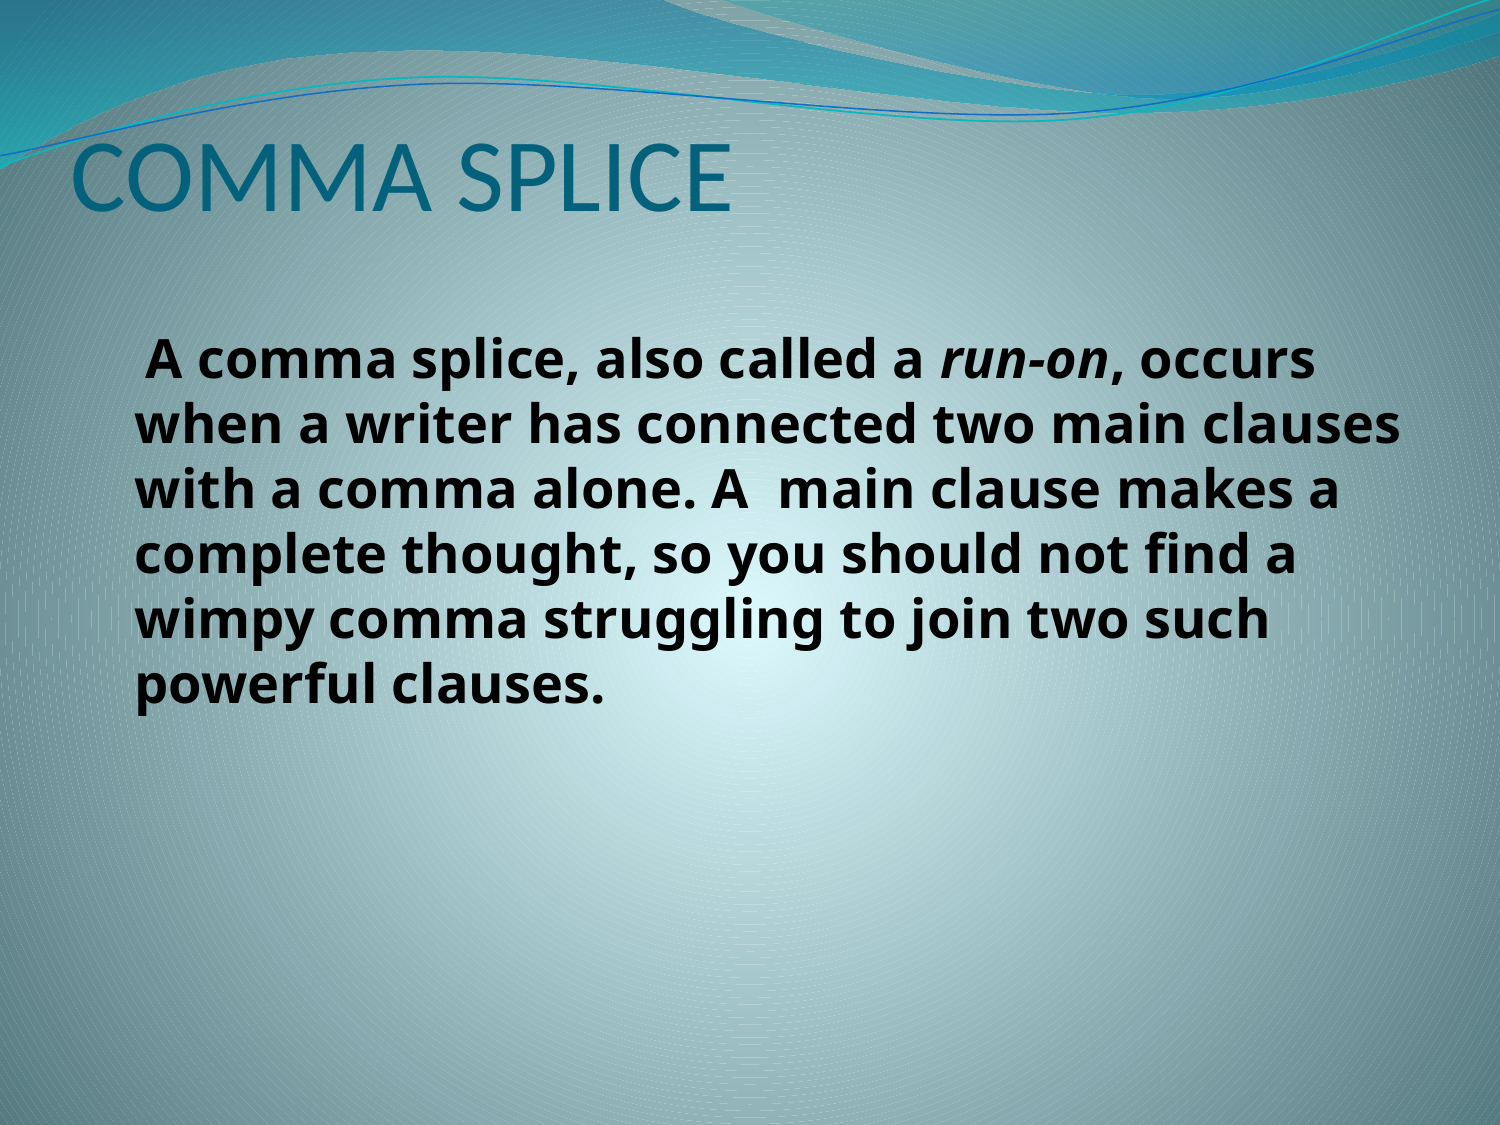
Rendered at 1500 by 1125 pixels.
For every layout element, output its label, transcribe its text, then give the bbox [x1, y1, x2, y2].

list A comma splice, also called a run-on, occurs when a writer has connected two main clauses with a comma alone. A main clause makes a complete thought, so you should not find a wimpy comma struggling to join two such powerful clauses. [75, 317, 1425, 1038]
title COMMA SPLICE [70, 45, 1300, 233]
